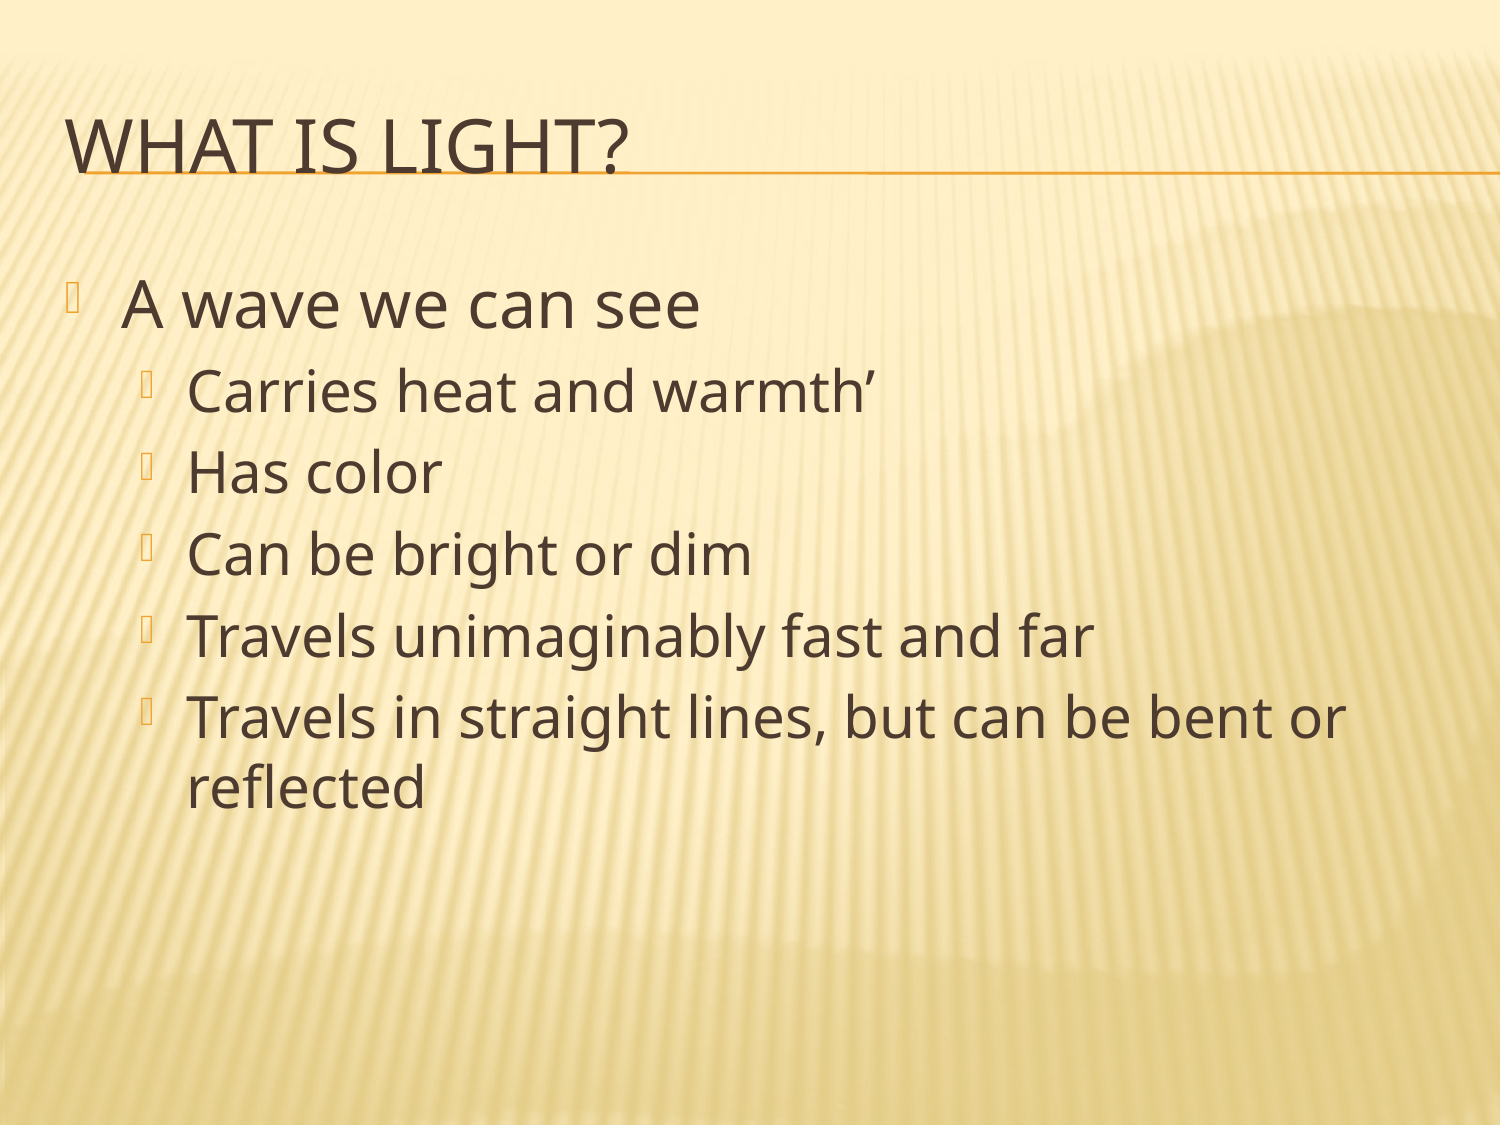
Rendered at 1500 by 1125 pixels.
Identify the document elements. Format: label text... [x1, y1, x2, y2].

title What is Light? [50, 75, 1475, 213]
list A wave we can see Carries heat and warmth’ Has color Can be bright or dim Travels unimaginably fast and far Travels in straight lines, but can be bent or reflected [50, 254, 1475, 998]
